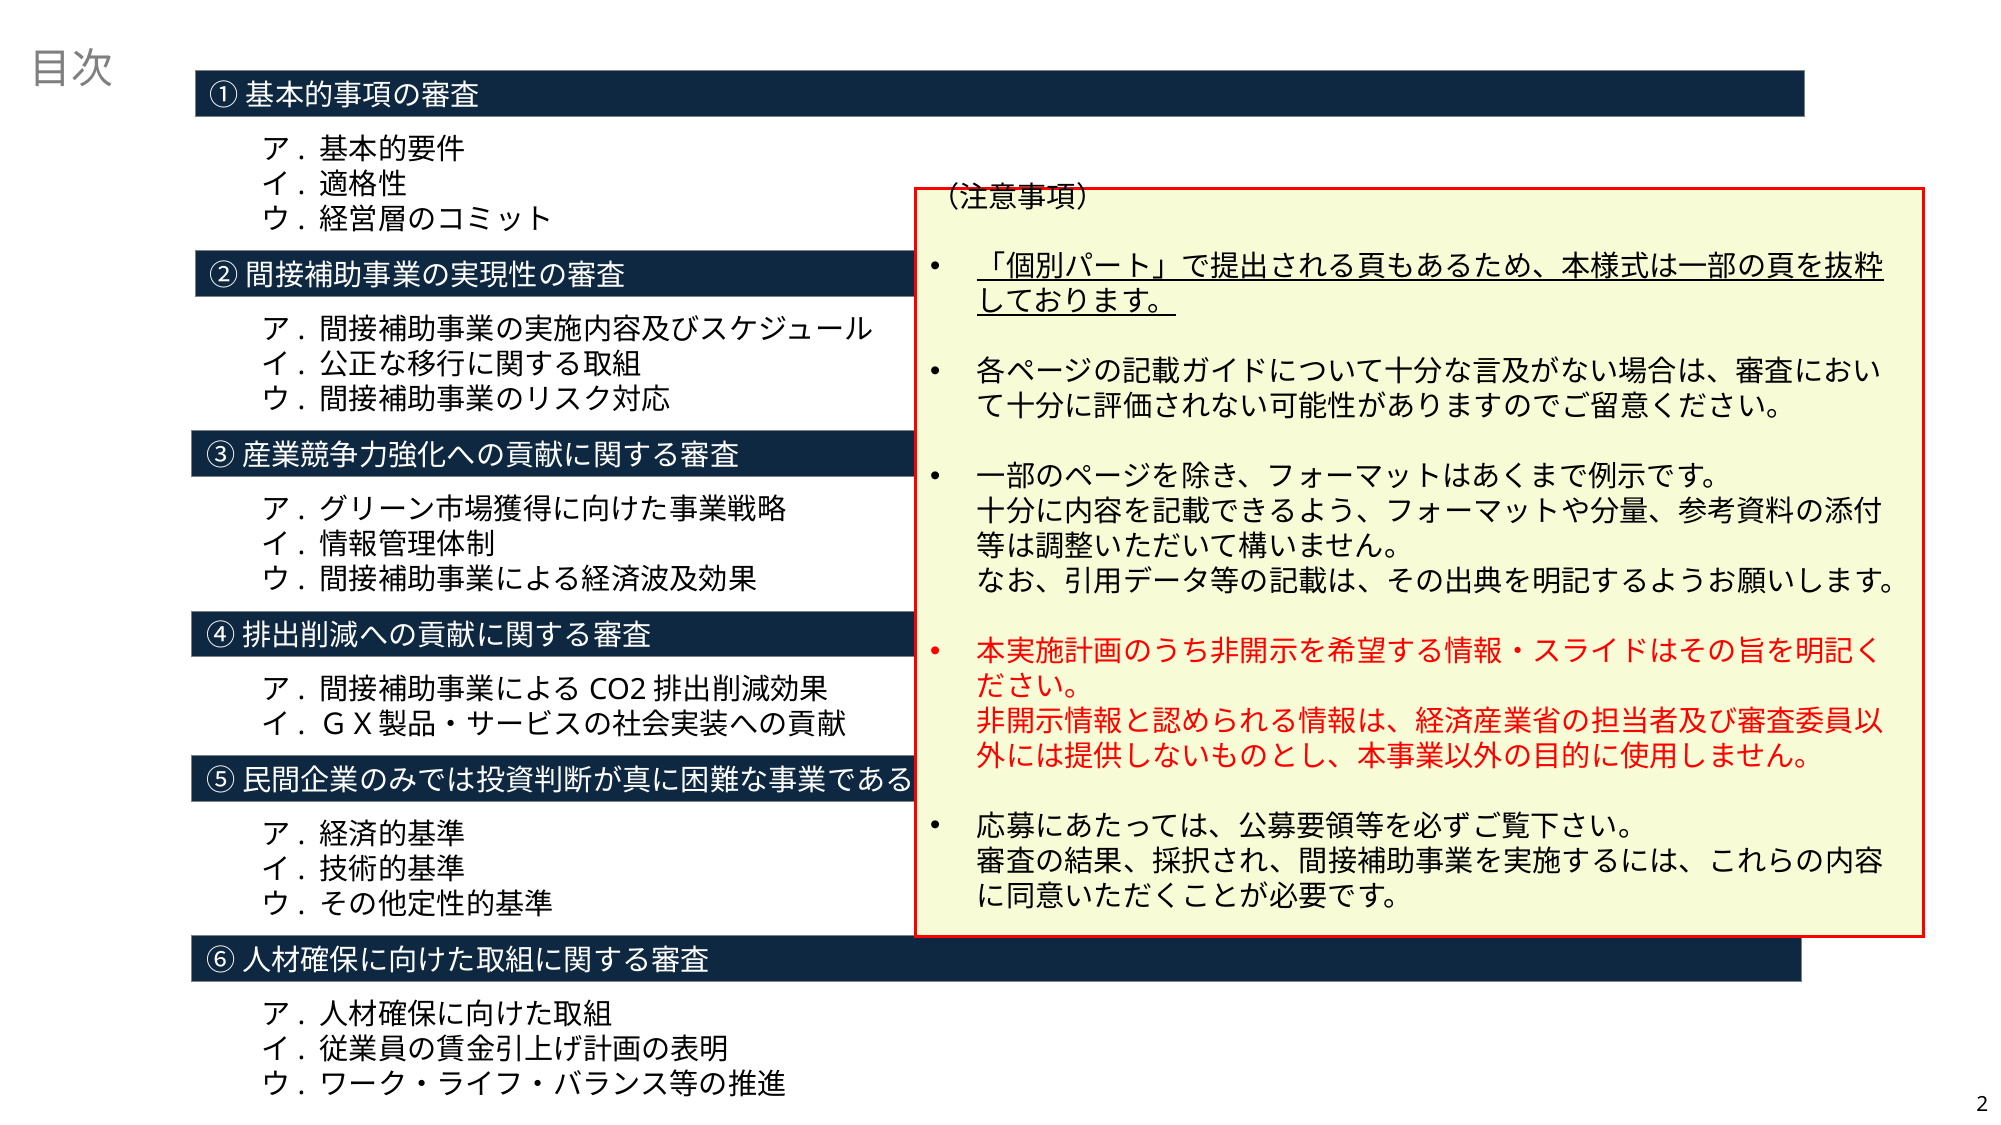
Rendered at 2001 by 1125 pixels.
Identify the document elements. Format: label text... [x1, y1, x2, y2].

text_box ③産業競争力強化への貢献に関する審査 [191, 430, 914, 477]
text_box ②間接補助事業の実現性の審査 [195, 250, 914, 297]
text_box ア. 基本的要件 イ. 適格性 ウ. 経営層のコミット [246, 122, 1155, 243]
text_box ア. 経済的基準 イ. 技術的基準 ウ. その他定性的基準 [246, 807, 1155, 928]
text_box ア. 間接補助事業の実施内容及びスケジュール イ. 公正な移行に関する取組 ウ. 間接補助事業のリスク対応 [246, 303, 1155, 423]
text_box ア. グリーン市場獲得に向けた事業戦略 イ. 情報管理体制 ウ. 間接補助事業による経済波及効果 [246, 483, 1155, 603]
text_box ア. 人材確保に向けた取組 イ. 従業員の賃金引上げ計画の表明 ウ. ワーク・ライフ・バランス等の推進 [246, 988, 1155, 1108]
text_box ④排出削減への貢献に関する審査 [191, 611, 914, 657]
text_box ⑥人材確保に向けた取組に関する審査 [191, 935, 1802, 982]
text_box 目次 [29, 47, 1802, 94]
text_box （注意事項） 「個別パート」で提出される頁もあるため、本様式は一部の頁を抜粋しております。 各ページの記載ガイドについて十分な言及がない場合は、審査において十分に評価されない可能性がありますのでご留意ください。 一部のページを除き、フォーマットはあくまで例示です。 十分に内容を記載できるよう、フォーマットや分量、参考資料の添付等は調整いただいて構いません。 なお、引用データ等の記載は、その出典を明記するようお願いします。 本実施計画のうち非開示を希望する情報・スライドはその旨を明記ください。 非開示情報と認められる情報は、経済産業省の担当者及び審査委員以外には提供しないものとし、本事業以外の目的に使用しません。 応募にあたっては、公募要領等を必ずご覧下さい。 審査の結果、採択され、間接補助事業を実施するには、これらの内容に同意いただくことが必要です。 [914, 187, 1925, 938]
text_box ⑤民間企業のみでは投資判断が真に困難な事業であることに関する審査 [191, 755, 914, 802]
text_box ①基本的事項の審査 [195, 70, 1805, 117]
text_box ア. 間接補助事業によるCO2排出削減効果 イ. ＧＸ製品・サービスの社会実装への貢献 [246, 663, 1155, 748]
